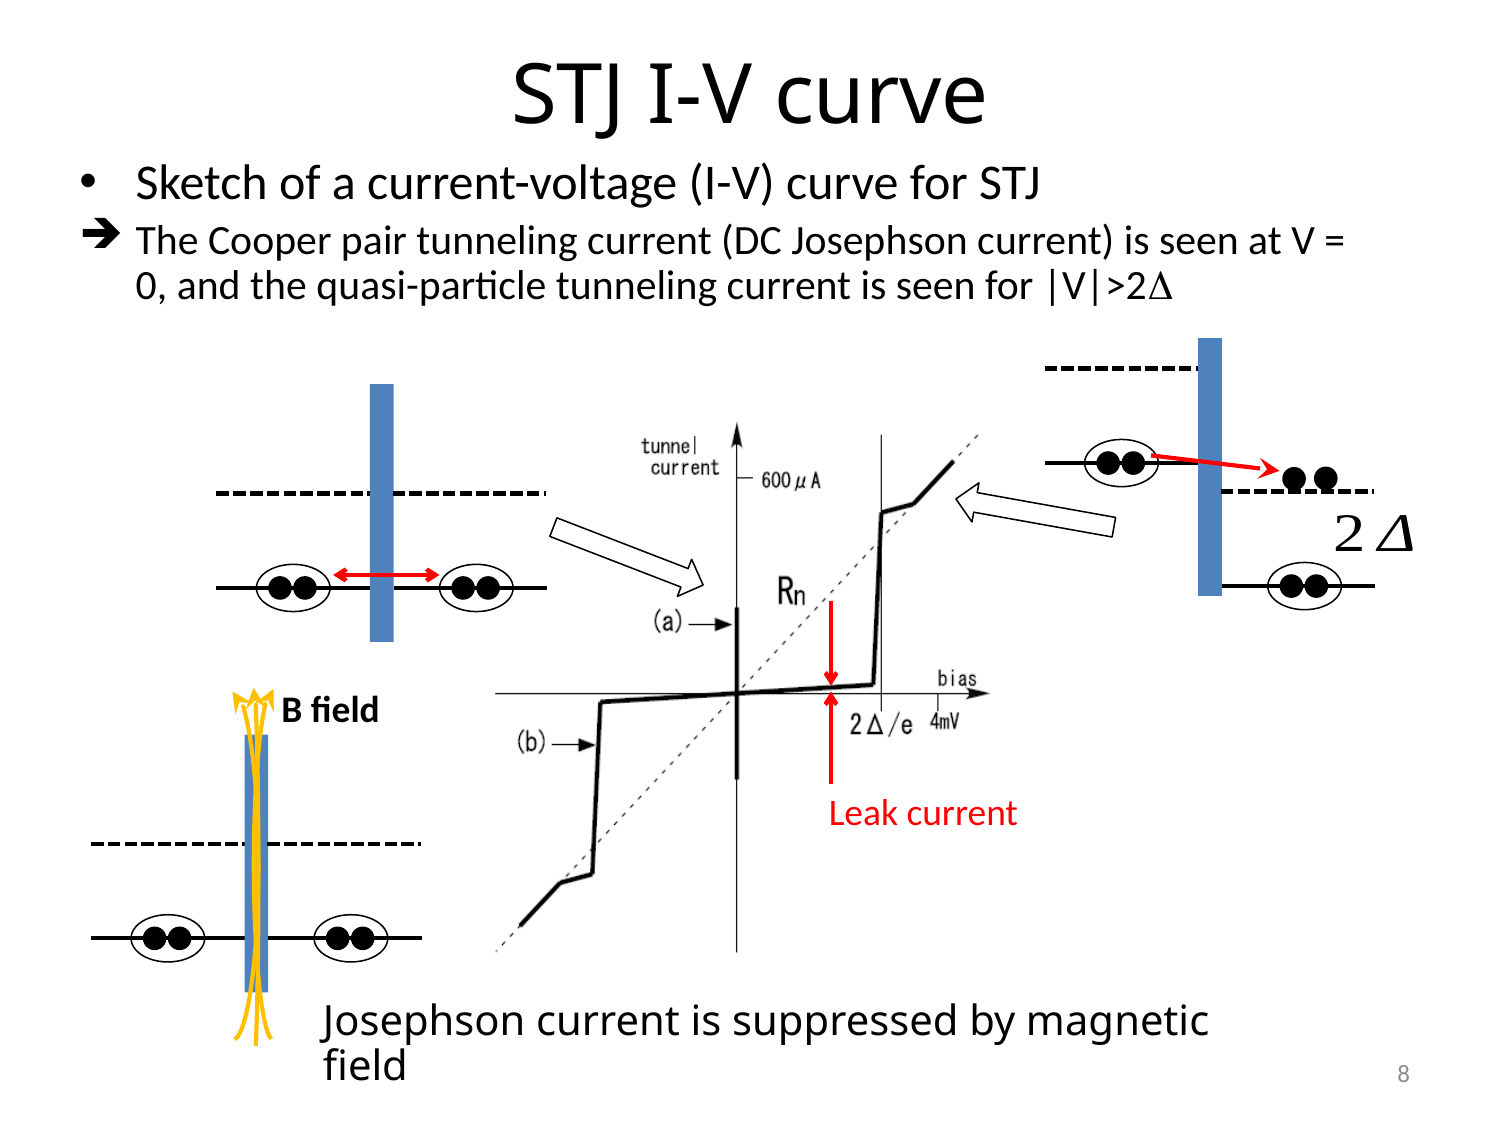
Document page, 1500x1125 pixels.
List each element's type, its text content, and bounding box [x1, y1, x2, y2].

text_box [90, 734, 423, 993]
picture [440, 383, 1044, 978]
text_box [216, 383, 548, 643]
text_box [1044, 337, 1376, 611]
text_box [260, 707, 266, 732]
title STJ I-V curve [75, 30, 1426, 149]
text_box [261, 694, 266, 705]
text_box [234, 1002, 249, 1040]
text_box Josephson current is suppressed by magnetic field [307, 992, 1283, 1057]
text_box [245, 687, 266, 732]
text_box [232, 691, 250, 732]
list Sketch of a current-voltage (I-V) curve for STJ The Cooper pair tunneling current (DC Josephson current) is seen at V = 0, and the quasi-particle tunneling current is seen for |V|>2 [64, 149, 1376, 421]
text_box B field [266, 677, 395, 732]
text_box [261, 1002, 272, 1039]
slide_number 8 [1074, 1042, 1425, 1103]
